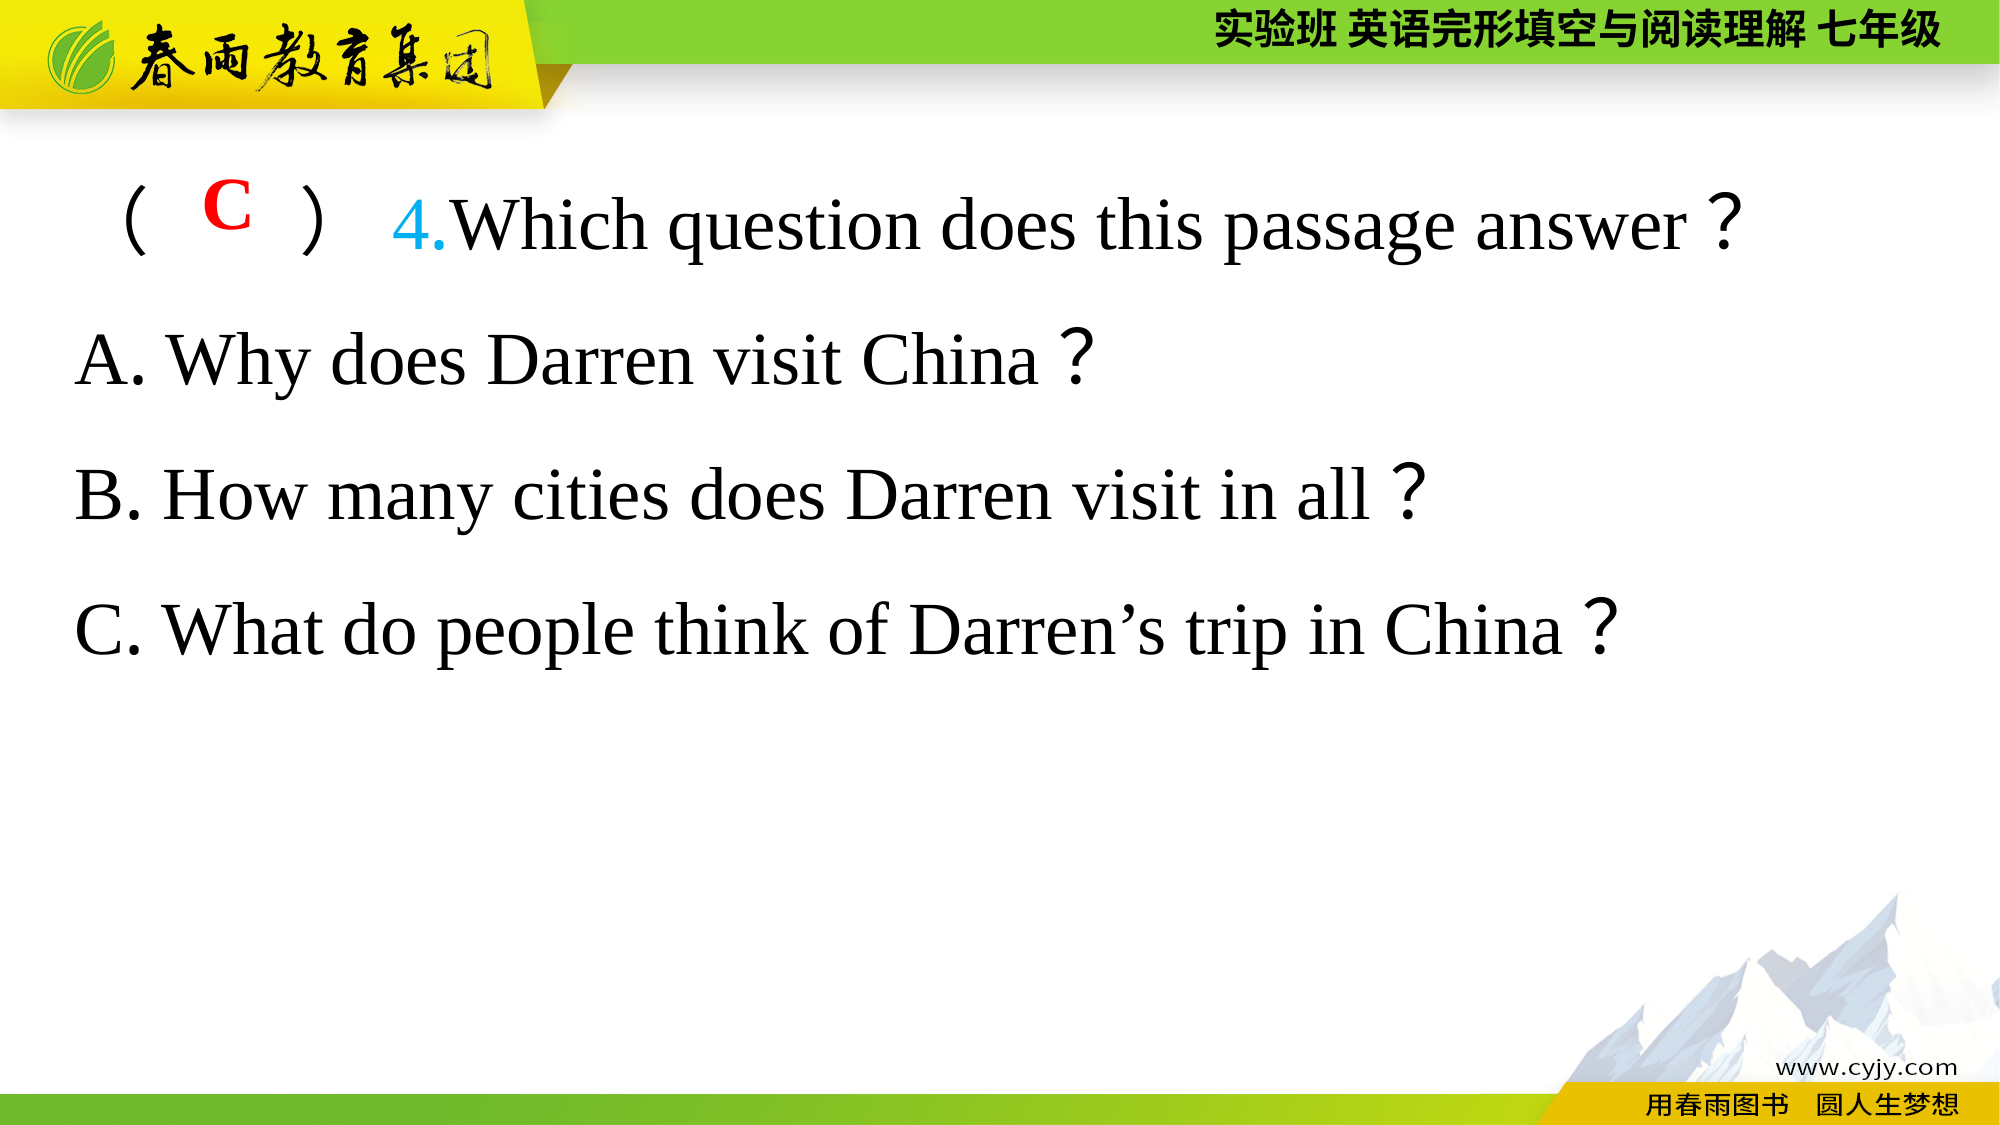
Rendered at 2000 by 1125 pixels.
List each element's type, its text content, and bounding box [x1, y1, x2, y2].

text_box C [186, 146, 271, 252]
list （ ）4.Which question does this passage answer？ A. Why does Darren visit China？ B. How many cities does Darren visit in all？ C. What do people think of Darren’s trip in China？ [59, 122, 1944, 683]
picture [0, 0, 2000, 1125]
